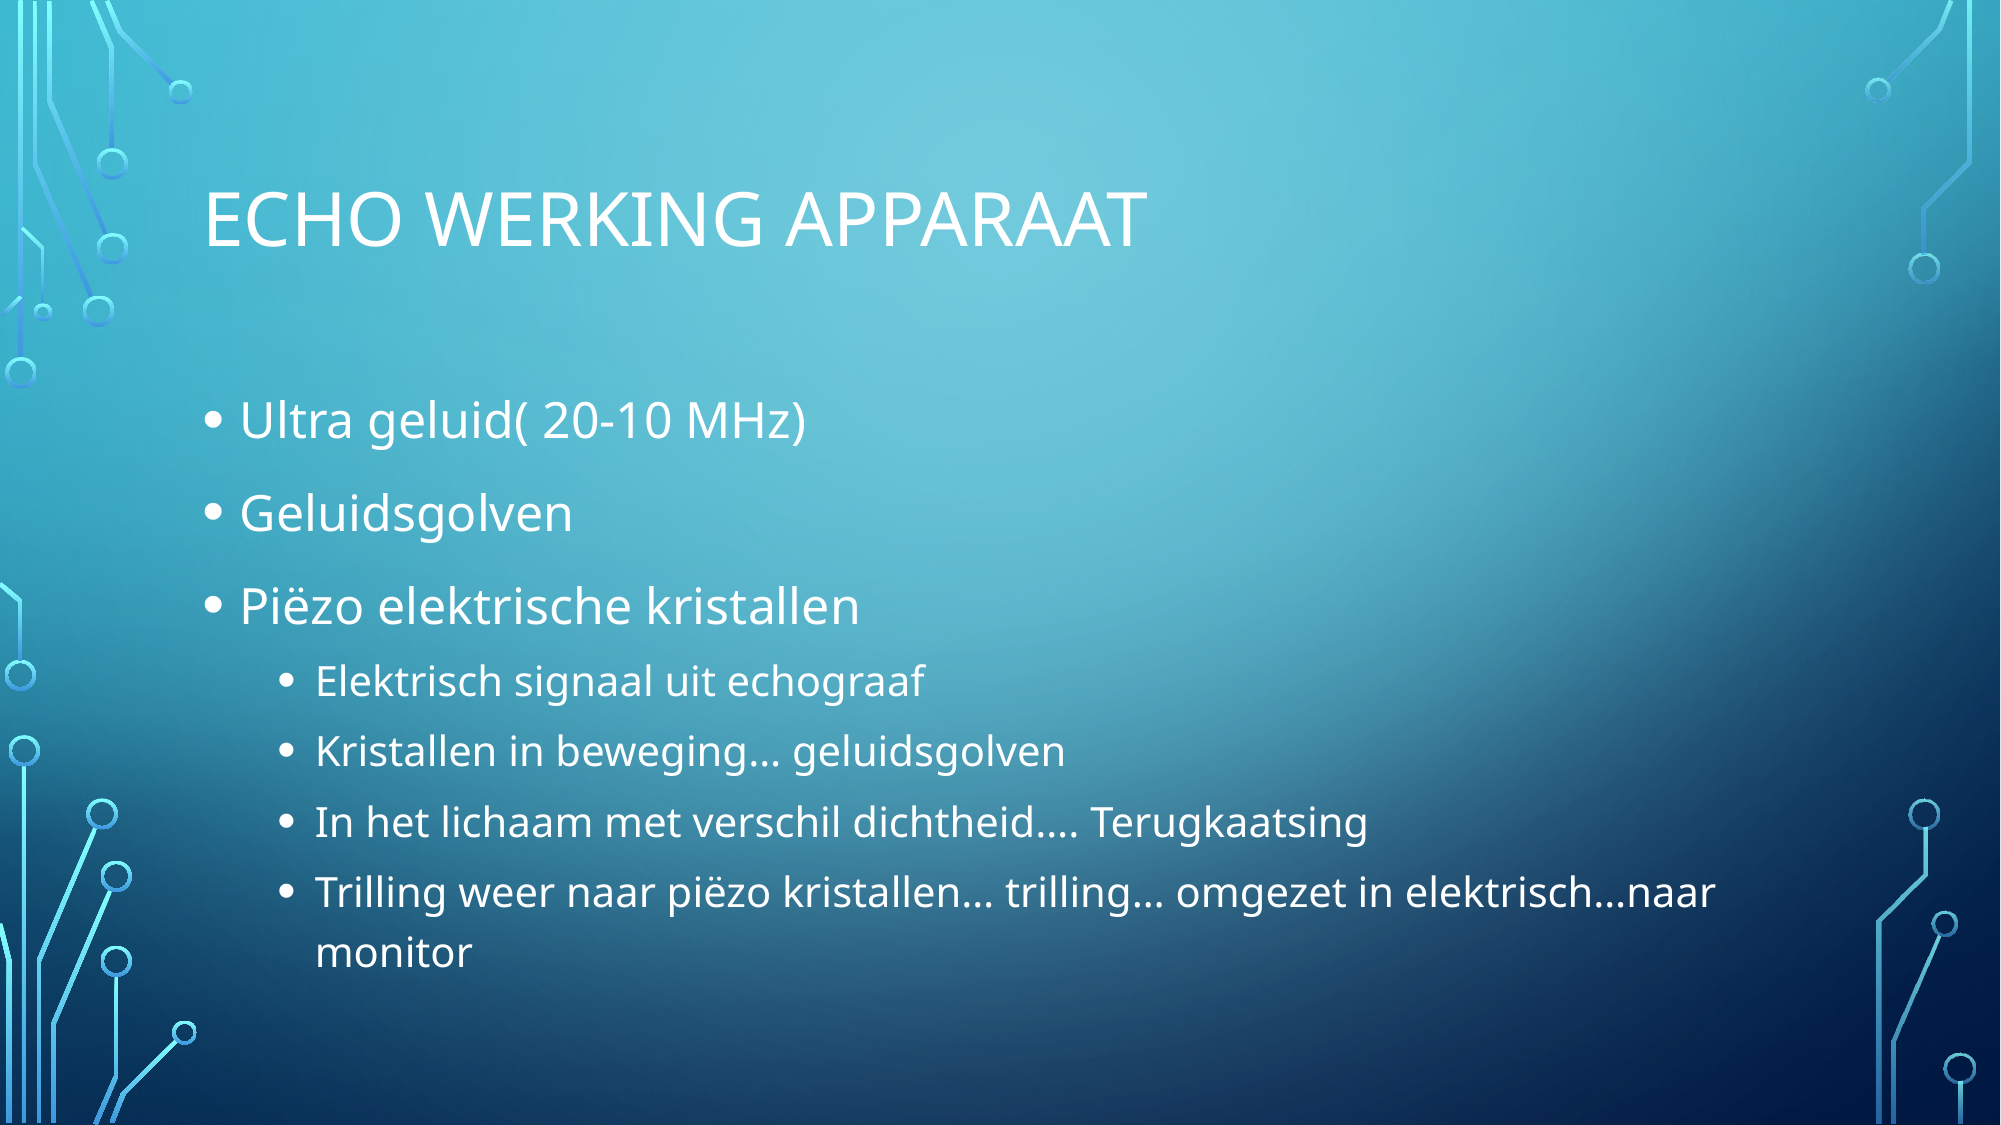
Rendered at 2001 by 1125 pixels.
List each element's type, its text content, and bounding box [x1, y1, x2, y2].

list Ultra geluid( 20-10 MHz) Geluidsgolven Piëzo elektrische kristallen Elektrisch signaal uit echograaf Kristallen in beweging… geluidsgolven In het lichaam met verschil dichtheid…. Terugkaatsing Trilling weer naar piëzo kristallen… trilling… omgezet in elektrisch…naar monitor [187, 369, 1813, 950]
title Echo werking apparaat [187, 101, 1813, 344]
